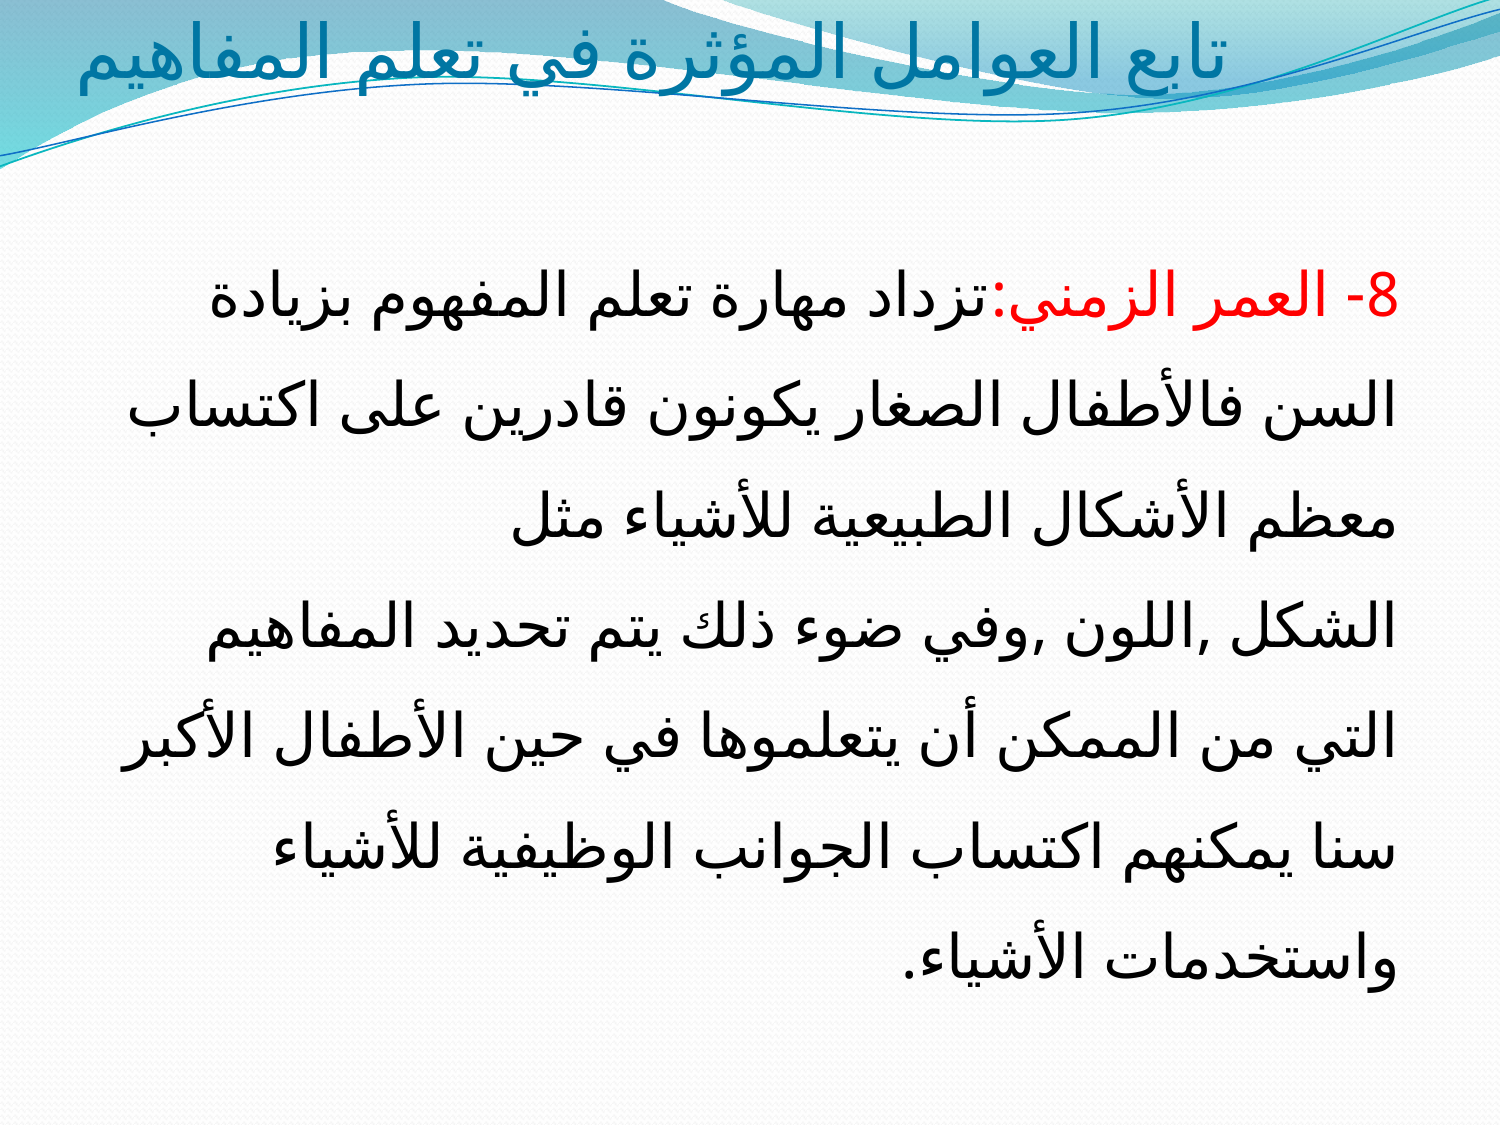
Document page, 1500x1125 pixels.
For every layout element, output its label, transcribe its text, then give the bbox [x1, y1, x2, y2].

list 8- العمر الزمني:تزداد مهارة تعلم المفهوم بزيادة السن فالأطفال الصغار يكونون قادرين على اكتساب معظم الأشكال الطبيعية للأشياء مثل الشكل ,اللون ,وفي ضوء ذلك يتم تحديد المفاهيم التي من الممكن أن يتعلموها في حين الأطفال الأكبر سنا يمكنهم اكتساب الجوانب الوظيفية للأشياء واستخدمات الأشياء. [75, 210, 1425, 1005]
title تابع العوامل المؤثرة في تعلم المفاهيم [75, 45, 1425, 94]
